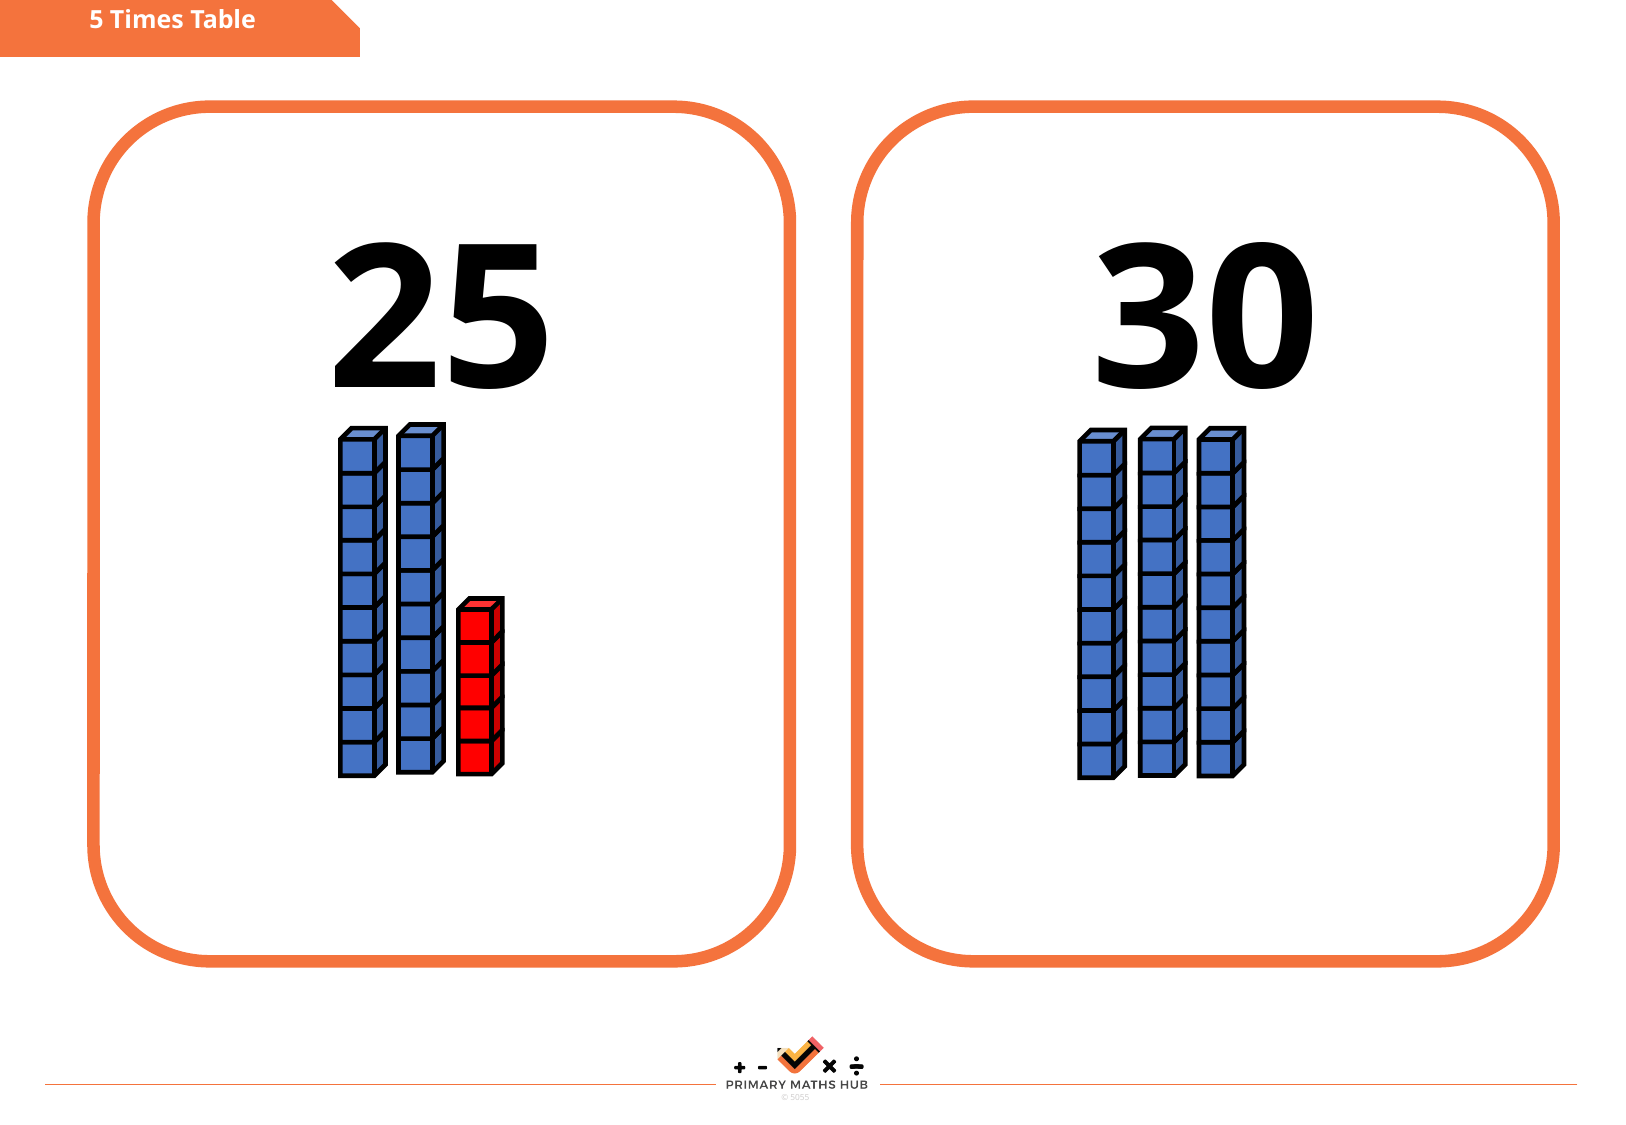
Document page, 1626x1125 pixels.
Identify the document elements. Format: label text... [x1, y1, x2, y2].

text_box [856, 209, 1555, 963]
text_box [1079, 429, 1125, 778]
text_box 25 [93, 179, 790, 435]
text_box [864, 105, 1547, 179]
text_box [1198, 428, 1245, 776]
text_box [458, 598, 503, 775]
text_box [398, 424, 444, 773]
text_box [100, 105, 783, 179]
text_box [92, 207, 792, 963]
picture [722, 1034, 872, 1094]
text_box 30 [857, 179, 1554, 435]
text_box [1140, 427, 1186, 776]
text_box © 5055 [720, 1084, 870, 1110]
text_box 5 Times Table [0, 0, 361, 58]
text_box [340, 428, 386, 776]
